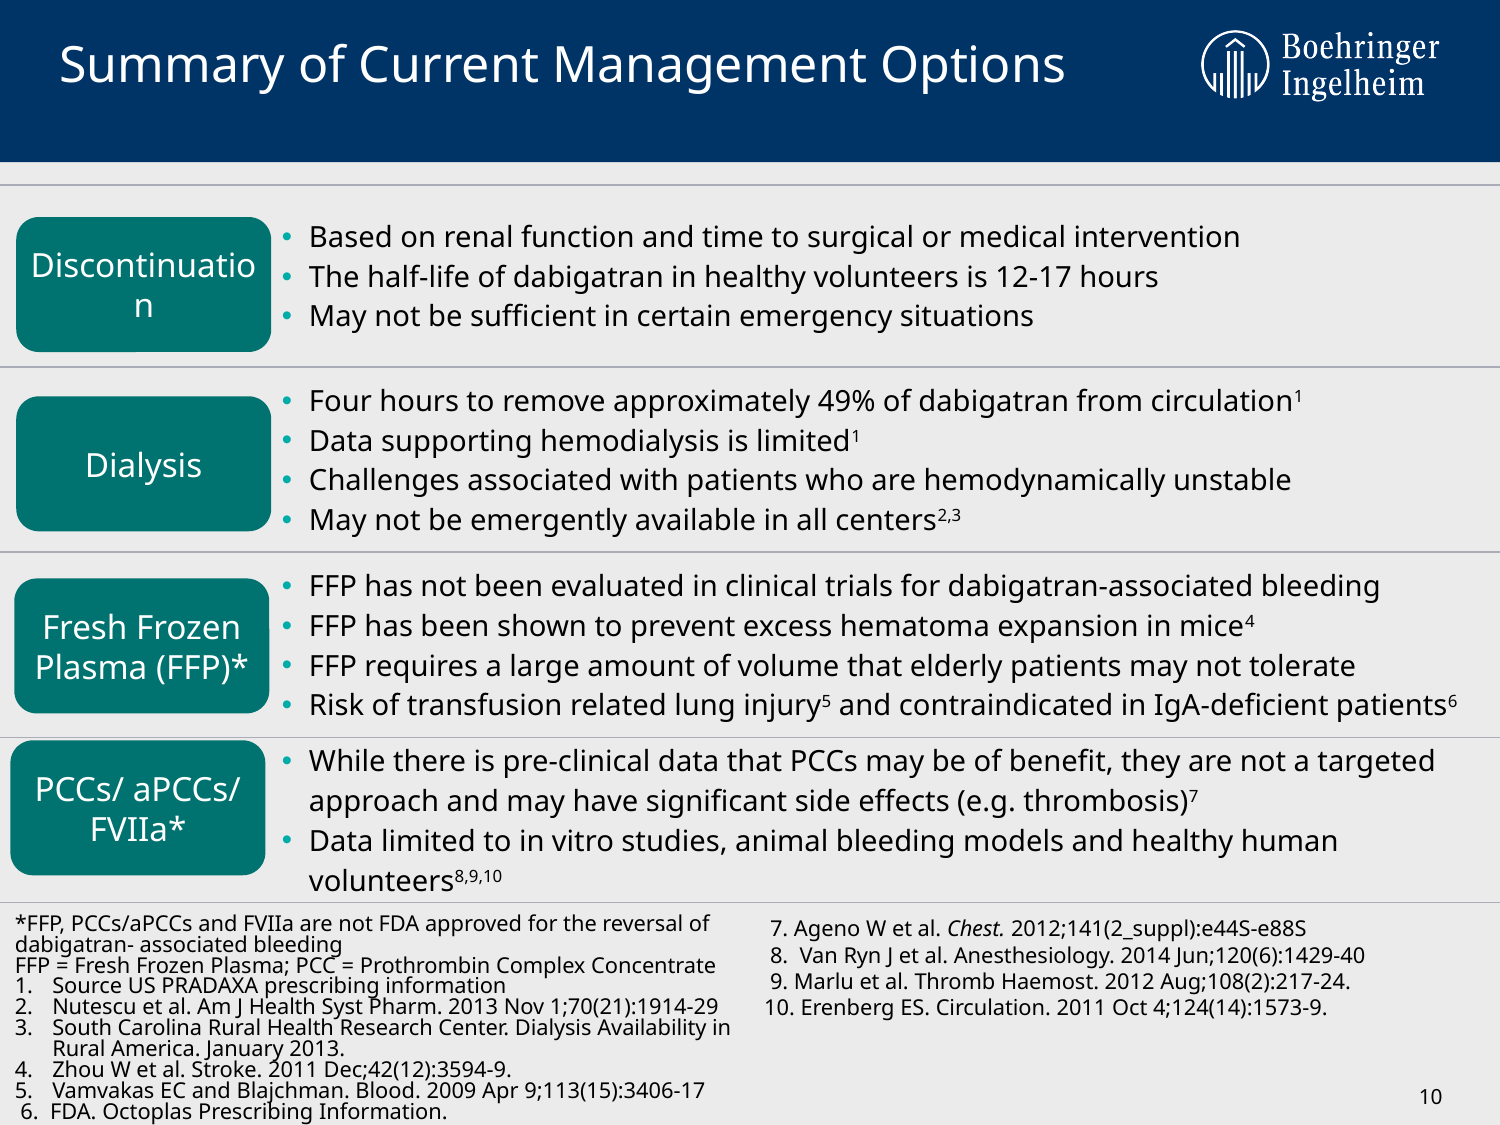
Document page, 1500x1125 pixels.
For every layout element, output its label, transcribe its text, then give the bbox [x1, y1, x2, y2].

text_box Fresh Frozen Plasma (FFP)* [14, 578, 270, 714]
title Summary of Current Management Options [59, 32, 1172, 145]
text_box Discontinuation [16, 217, 272, 353]
table_cell [0, 368, 266, 551]
text_box Dialysis [16, 396, 272, 532]
table_cell Four hours to remove approximately 49% of dabigatran from circulation1 Data supporting hemodialysis is limited1 Challenges associated with patients who are hemodynamically unstable May not be emergently available in all centers2,3 [266, 368, 1500, 551]
text_box 10 [1294, 1083, 1443, 1113]
text_box PCCs/ aPCCs/ FVIIa* [10, 740, 266, 876]
table_cell FFP has not been evaluated in clinical trials for dabigatran-associated bleeding FFP has been shown to prevent excess hematoma expansion in mice4 FFP requires a large amount of volume that elderly patients may not tolerate Risk of transfusion related lung injury5 and contraindicated in IgA-deficient patients6 [266, 553, 1500, 737]
table_header Based on renal function and time to surgical or medical intervention The half-life of dabigatran in healthy volunteers is 12-17 hours May not be sufficient in certain emergency situations [266, 186, 1500, 366]
table_cell [0, 553, 266, 737]
text_box *FFP, PCCs/aPCCs and FVIIa are not FDA approved for the reversal of dabigatran- associated bleeding FFP = Fresh Frozen Plasma; PCC = Prothrombin Complex Concentrate Source US PRADAXA prescribing information Nutescu et al. Am J Health Syst Pharm. 2013 Nov 1;70(21):1914-29 South Carolina Rural Health Research Center. Dialysis Availability in Rural America. January 2013. Zhou W et al. Stroke. 2011 Dec;42(12):3594-9. Vamvakas EC and Blajchman. Blood. 2009 Apr 9;113(15):3406-17 6. FDA. Octoplas Prescribing Information. 7. Ageno W et al. Chest. 2012;141(2_suppl):e44S-e88S 8. Van Ryn J et al. Anesthesiology. 2014 Jun;120(6):1429-40 9. Marlu et al. Thromb Haemost. 2012 Aug;108(2):217-24. 10. Erenberg ES. Circulation. 2011 Oct 4;124(14):1573-9. [0, 907, 1500, 1125]
table_cell While there is pre-clinical data that PCCs may be of benefit, they are not a targeted approach and may have significant side effects (e.g. thrombosis)7 Data limited to in vitro studies, animal bleeding models and healthy human volunteers8,9,10 [266, 738, 1500, 902]
table_cell [0, 738, 266, 902]
picture [1200, 29, 1441, 103]
table_header [0, 186, 266, 366]
